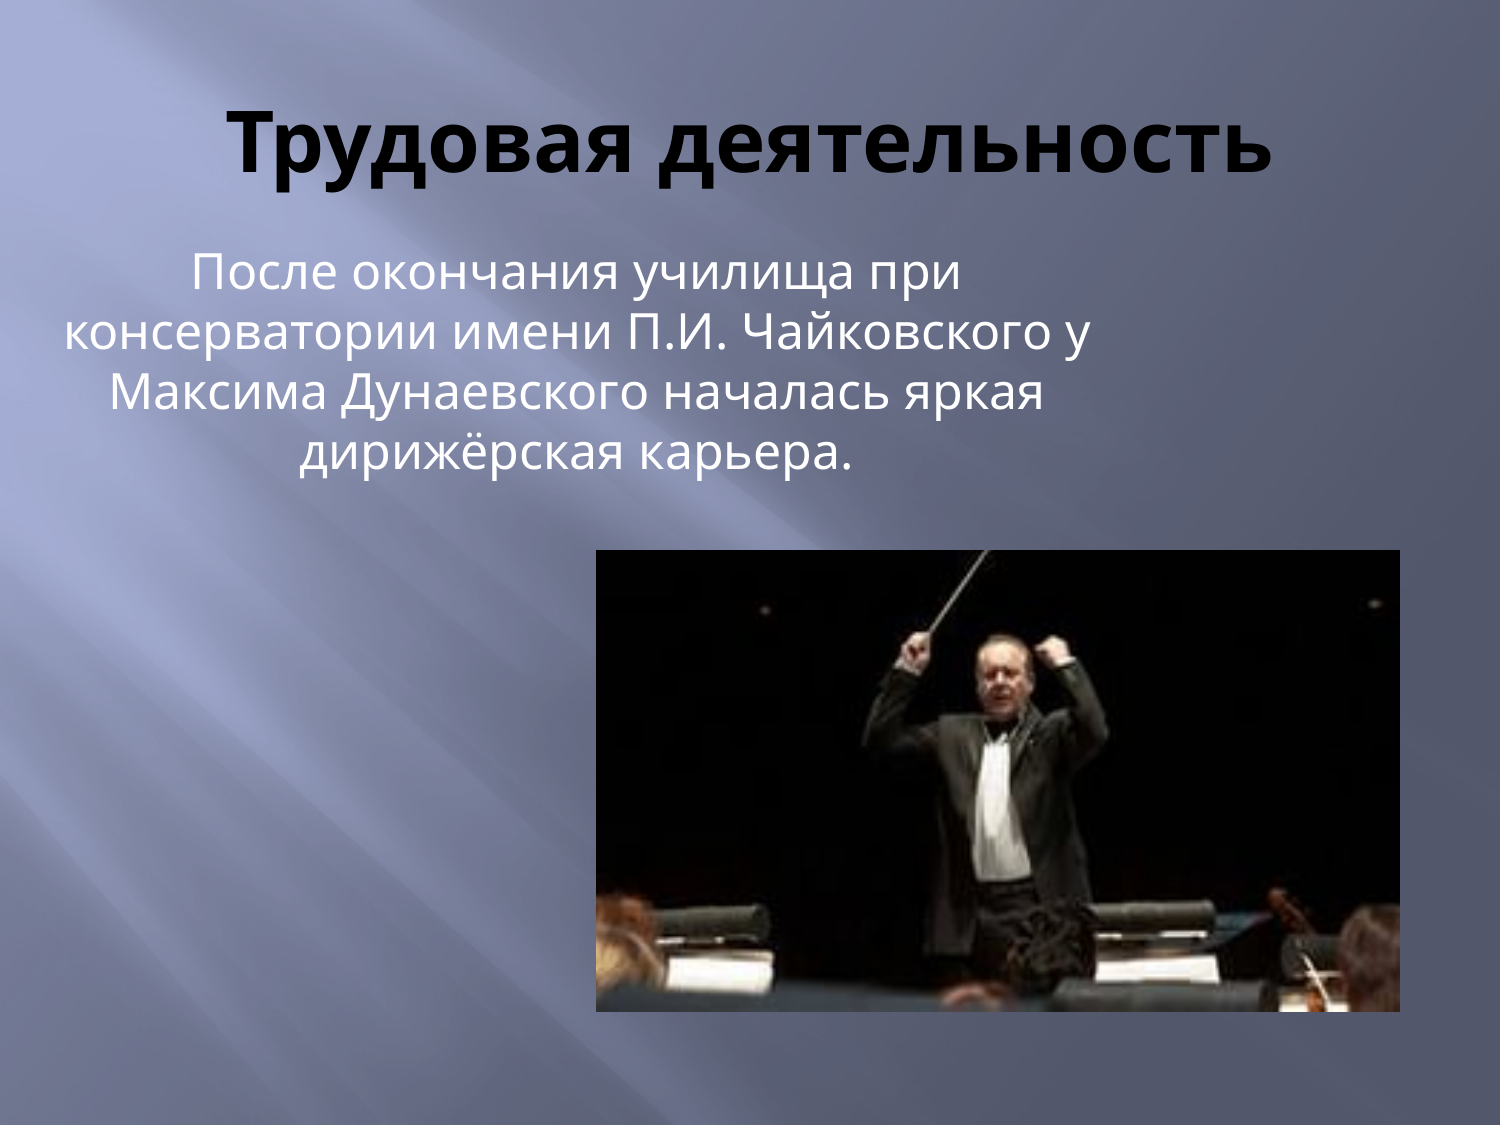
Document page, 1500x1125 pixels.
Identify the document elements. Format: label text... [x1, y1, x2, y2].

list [596, 550, 1400, 1012]
title Трудовая деятельность [75, 45, 1425, 233]
text_box После окончания училища при консерватории имени П.И. Чайковского у Максима Дунаевского началась яркая дирижёрская карьера. [29, 231, 1125, 487]
